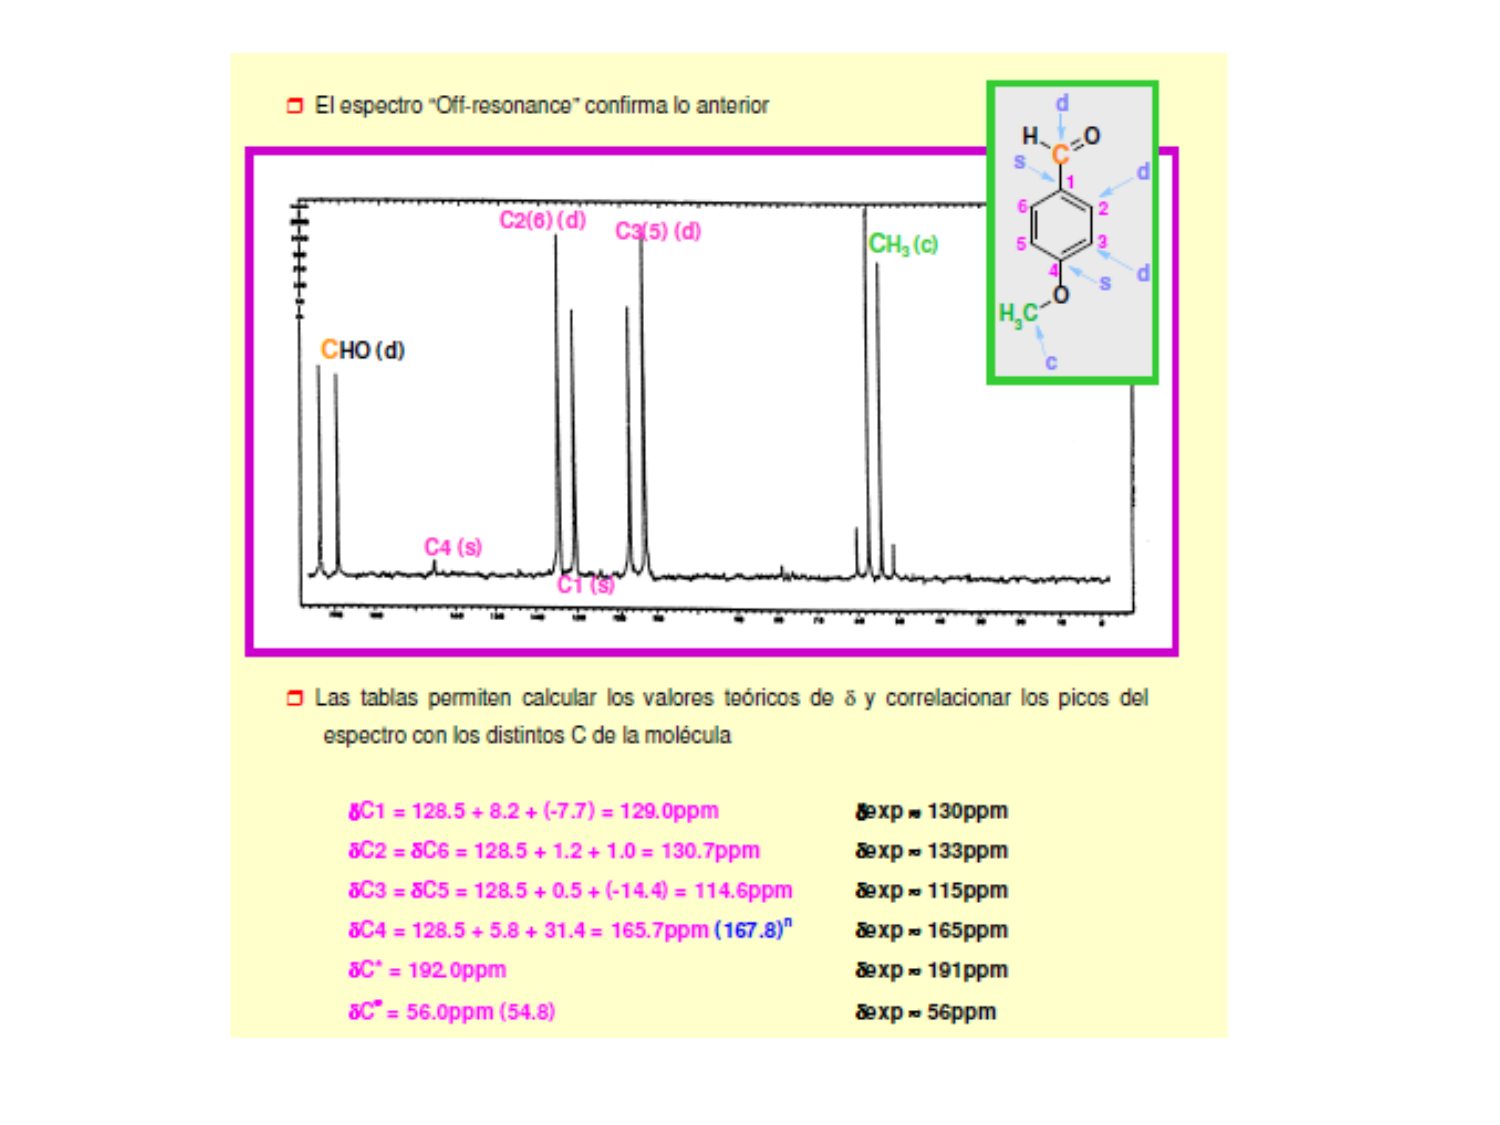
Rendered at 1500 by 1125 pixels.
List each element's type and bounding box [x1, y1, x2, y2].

picture [229, 52, 1235, 1038]
